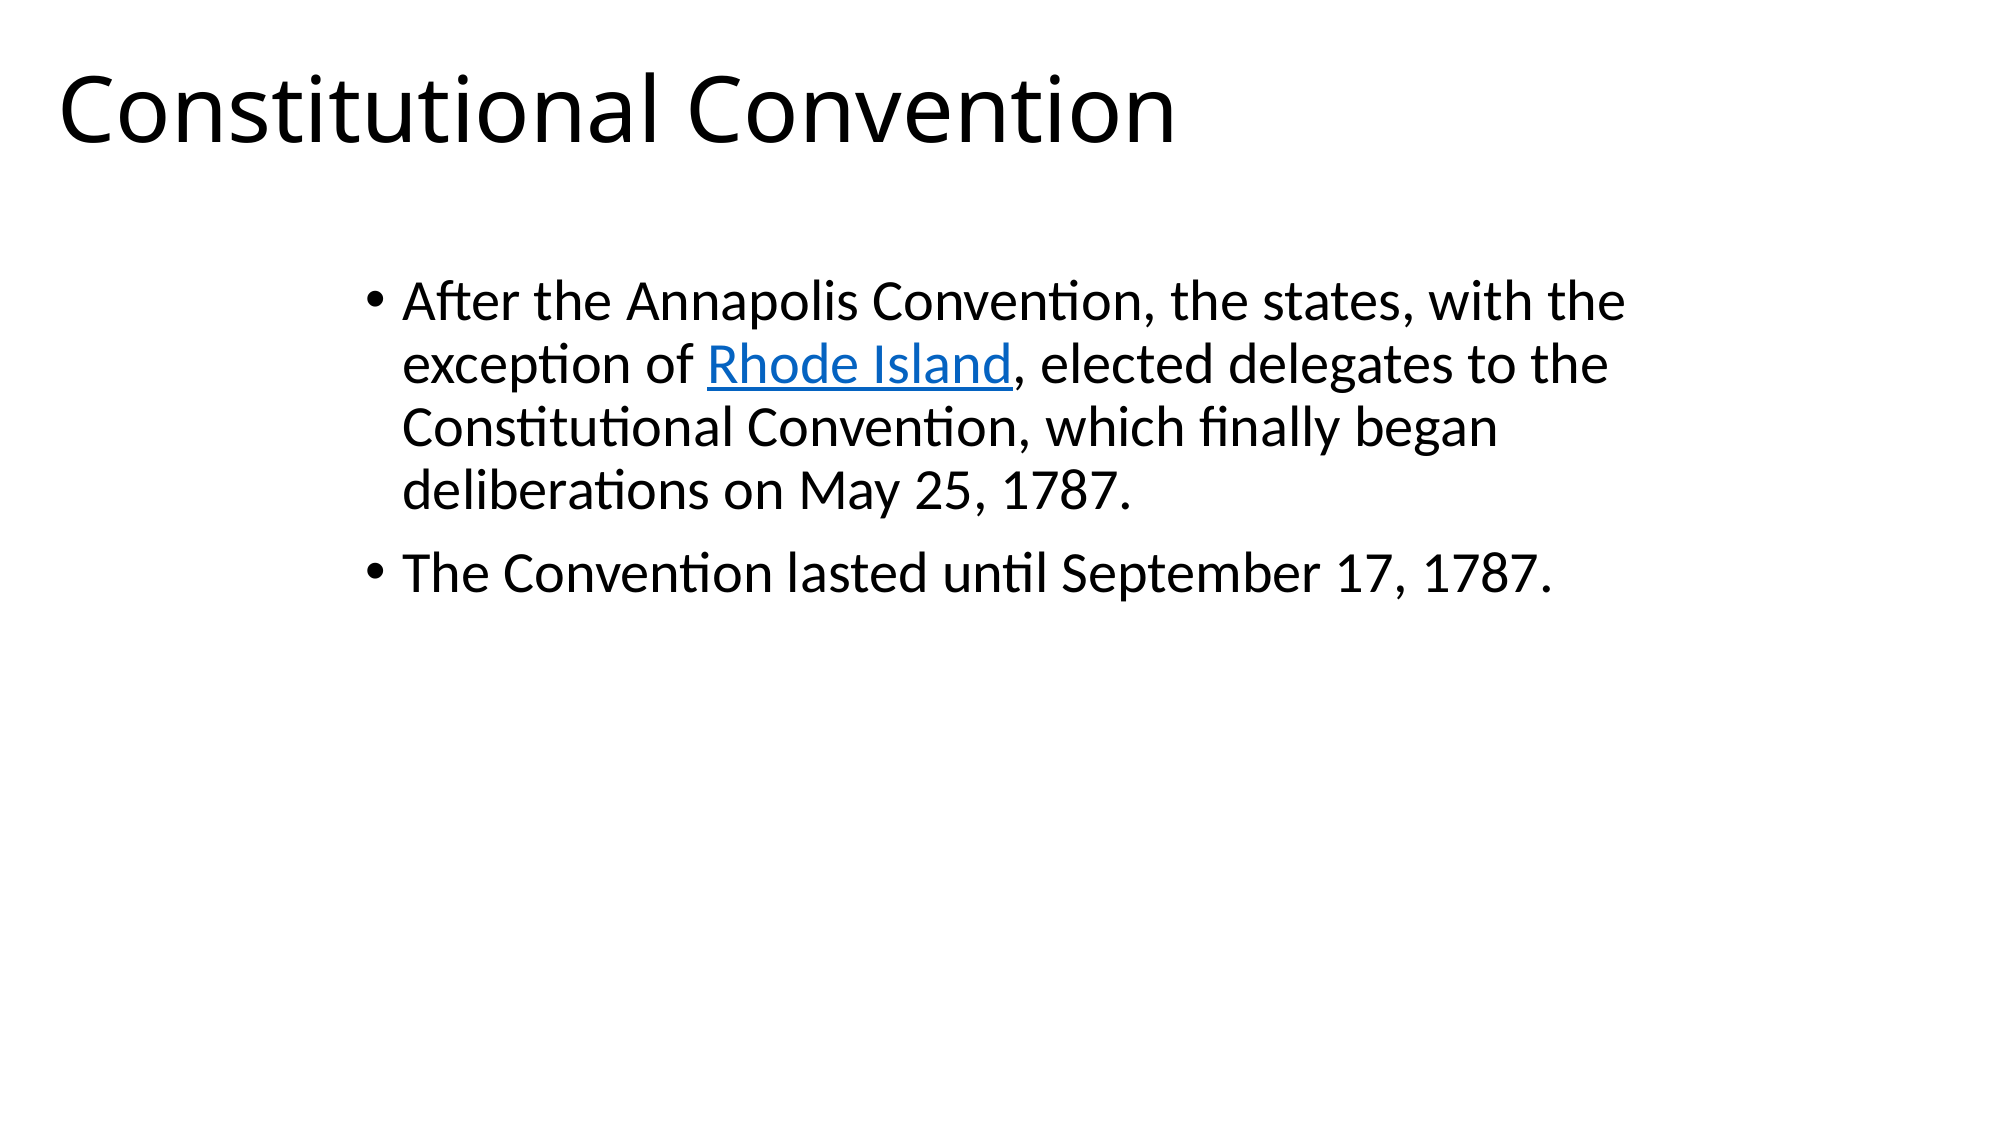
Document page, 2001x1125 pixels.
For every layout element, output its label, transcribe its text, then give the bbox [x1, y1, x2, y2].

list After the Annapolis Convention, the states, with the exception of Rhode Island, elected delegates to the Constitutional Convention, which finally began deliberations on May 25, 1787. The Convention lasted until September 17, 1787. [350, 262, 1650, 988]
title Constitutional Convention [42, 37, 1796, 188]
